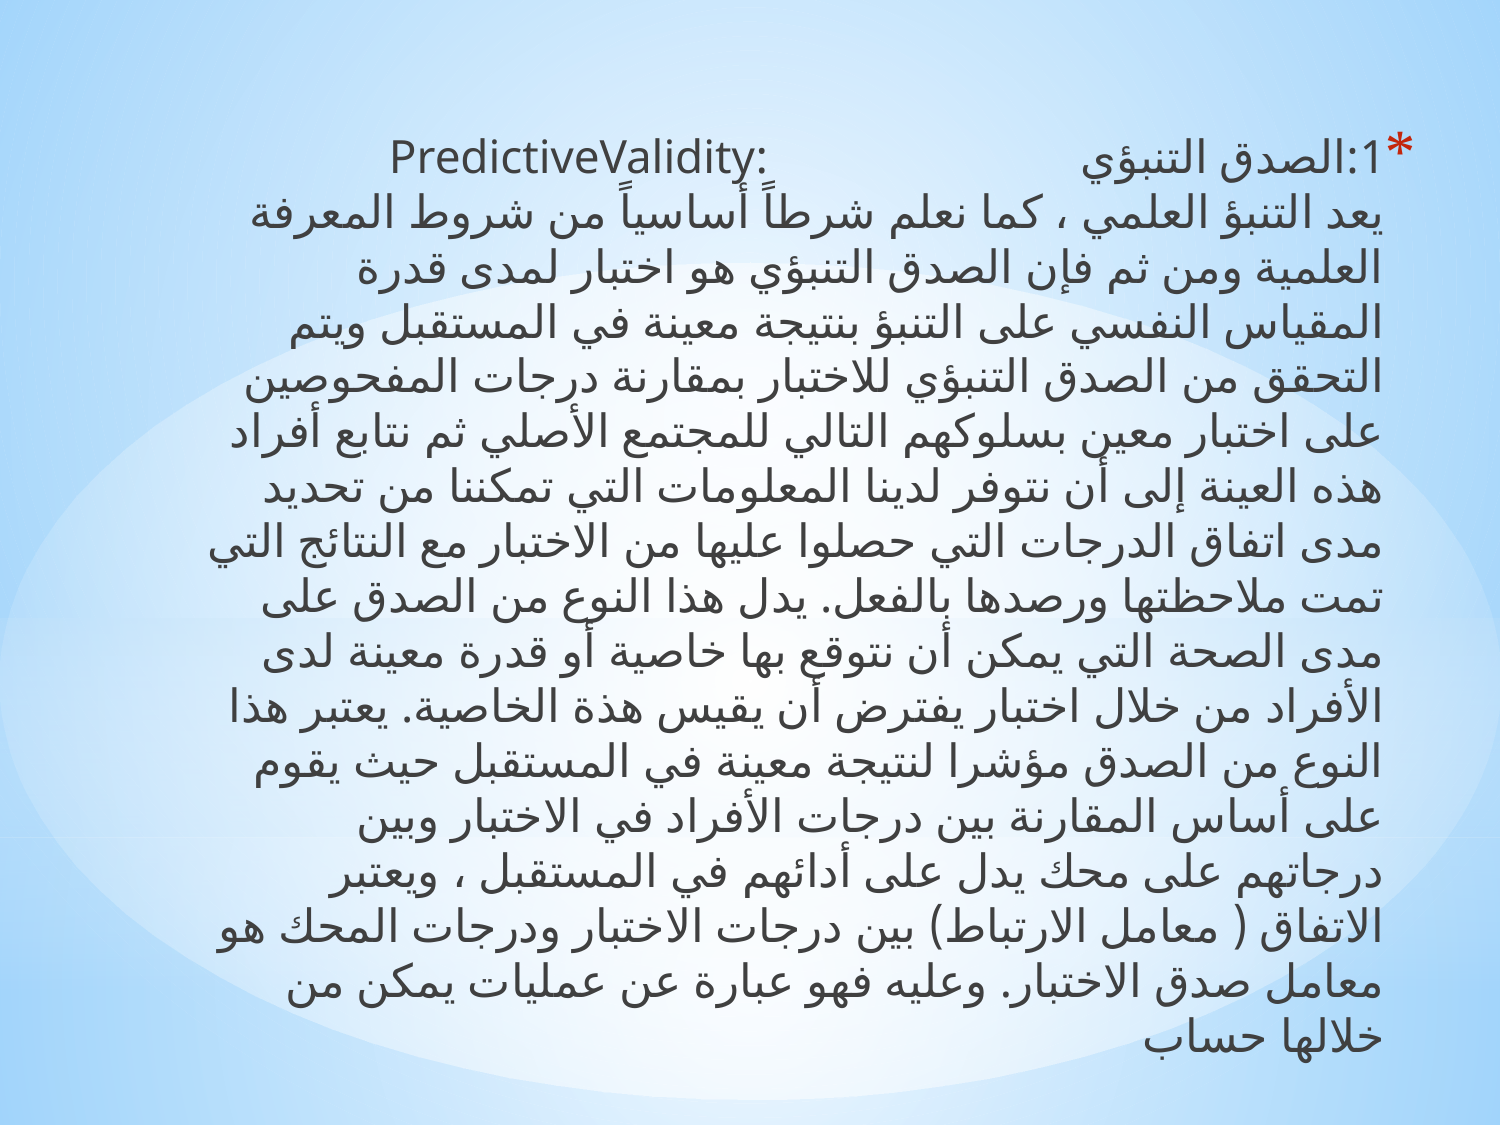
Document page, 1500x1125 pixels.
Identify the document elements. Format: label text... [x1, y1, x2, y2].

list 1:الصدق التنبؤي :PredictiveValidity يعد التنبؤ العلمي ، كما نعلم شرطاً أساسياً من شروط المعرفة العلمية ومن ثم فإن الصدق التنبؤي هو اختبار لمدى قدرة المقياس النفسي على التنبؤ بنتيجة معينة في المستقبل ويتم التحقق من الصدق التنبؤي للاختبار بمقارنة درجات المفحوصين على اختبار معين بسلوكهم التالي للمجتمع الأصلي ثم نتابع أفراد هذه العينة إلى أن نتوفر لدينا المعلومات التي تمكننا من تحديد مدى اتفاق الدرجات التي حصلوا عليها من الاختبار مع النتائج التي تمت ملاحظتها ورصدها بالفعل. يدل هذا النوع من الصدق على مدى الصحة التي يمكن أن نتوقع بها خاصية أو قدرة معينة لدى الأفراد من خلال اختبار يفترض أن يقيس هذة الخاصية. يعتبر هذا النوع من الصدق مؤشرا لنتيجة معينة في المستقبل حيث يقوم على أساس المقارنة بين درجات الأفراد في الاختبار وبين درجاتهم على محك يدل على أدائهم في المستقبل ، ويعتبر الاتفاق ( معامل الارتباط) بين درجات الاختبار ودرجات المحك هو معامل صدق الاختبار. وعليه فهو عبارة عن عمليات يمكن من خلالها حساب [187, 120, 1438, 1075]
